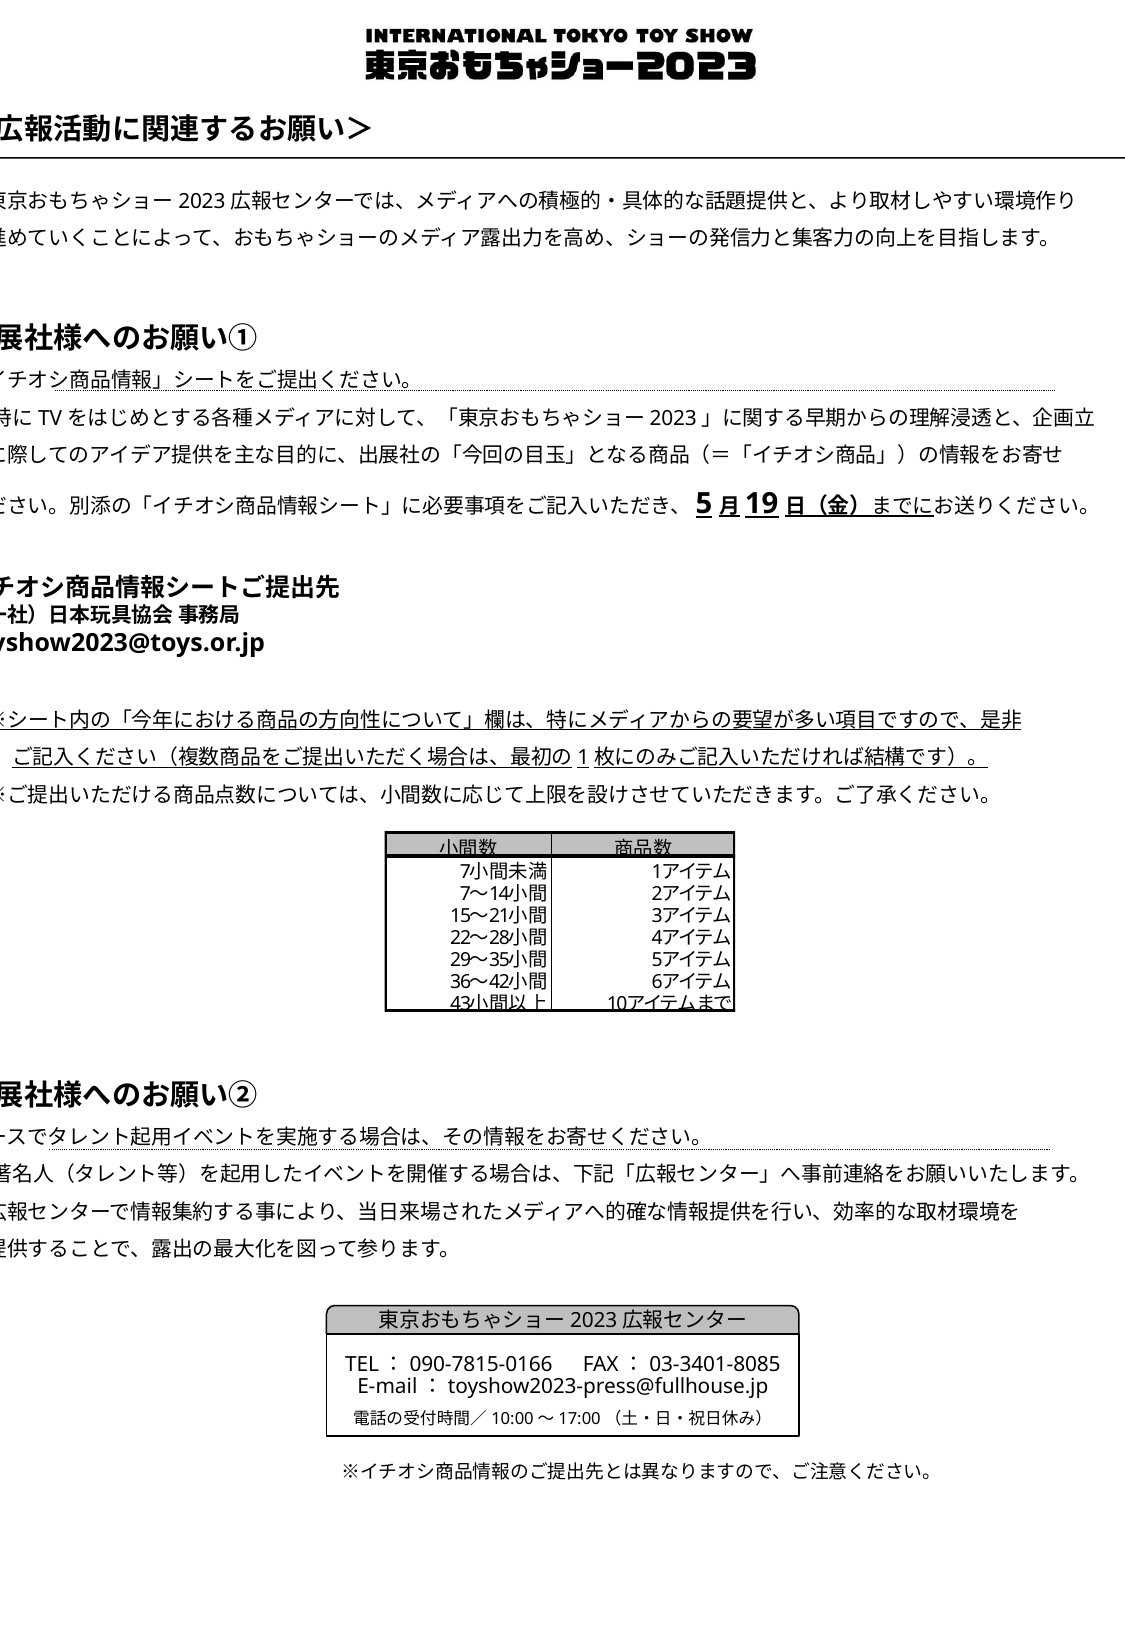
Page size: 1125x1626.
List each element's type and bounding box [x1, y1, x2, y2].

picture [362, 21, 762, 87]
text_box [34, 102, 1031, 1539]
